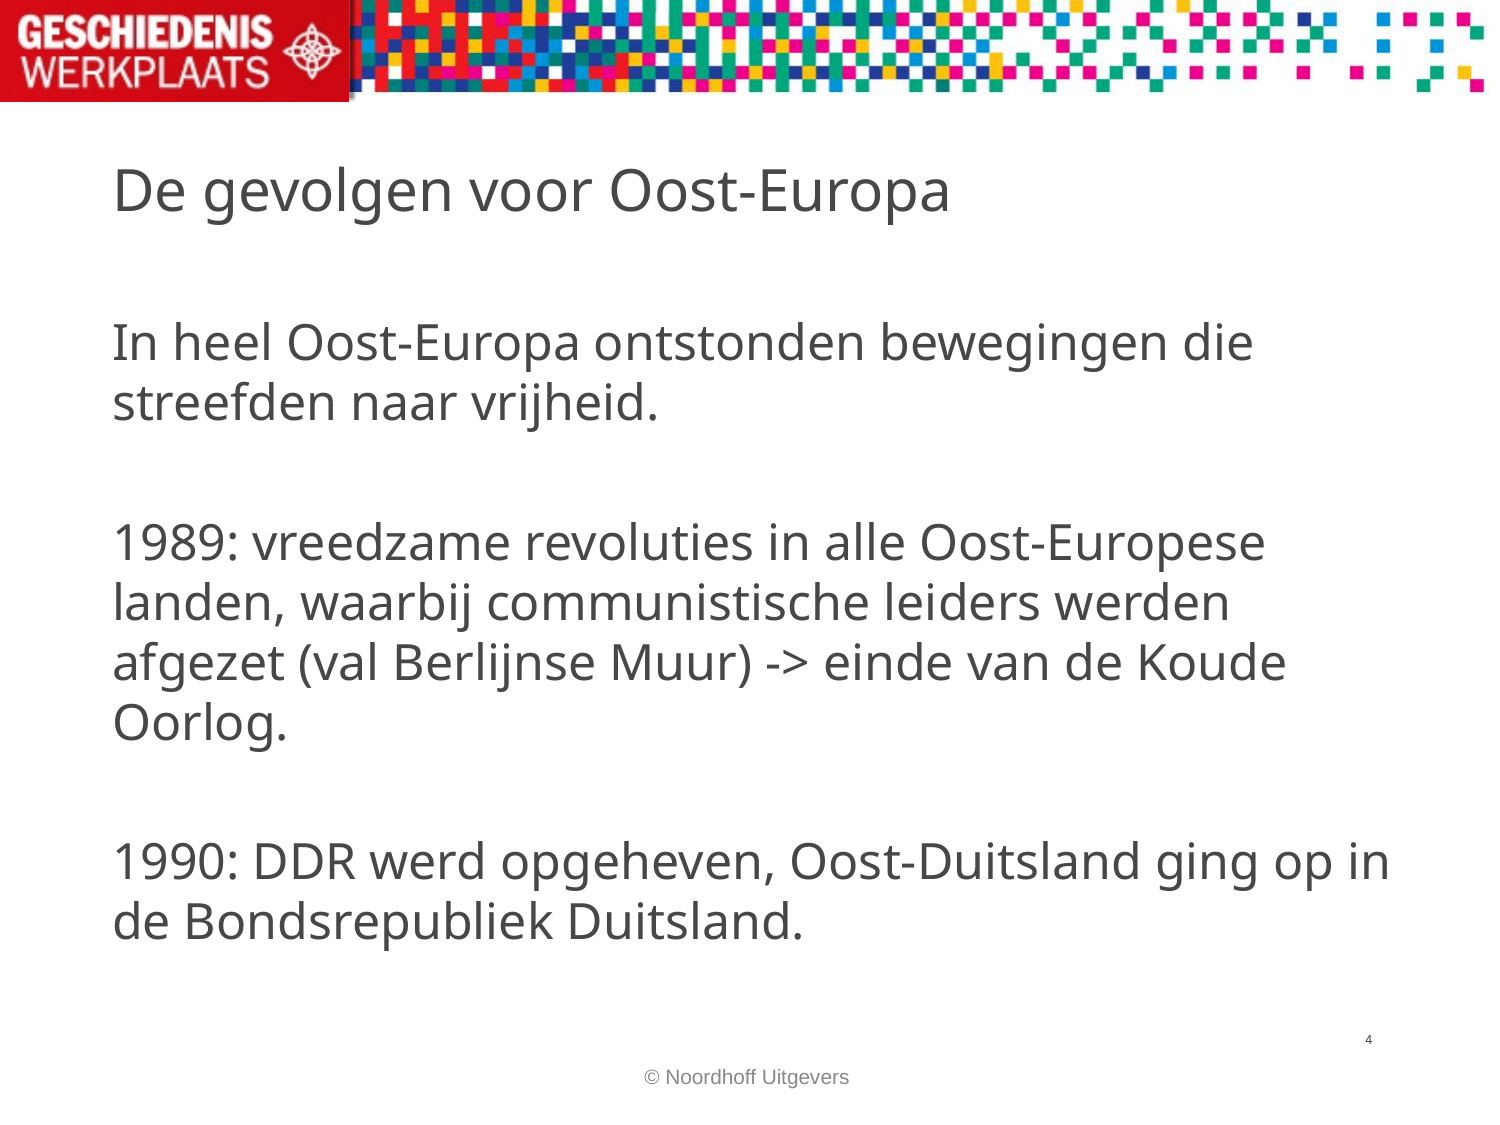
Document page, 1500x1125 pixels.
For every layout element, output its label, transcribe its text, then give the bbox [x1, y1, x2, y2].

title De gevolgen voor Oost-Europa [112, 145, 1401, 256]
picture [0, 0, 1500, 1125]
text_box © Noordhoff Uitgevers [512, 1045, 988, 1106]
slide_number 4 [1325, 1025, 1388, 1063]
list In heel Oost-Europa ontstonden bewegingen die streefden naar vrijheid. 1989: vreedzame revoluties in alle Oost-Europese landen, waarbij communistische leiders werden afgezet (val Berlijnse Muur) -> einde van de Koude Oorlog. 1990: DDR werd opgeheven, Oost-Duitsland ging op in de Bondsrepubliek Duitsland. [112, 302, 1409, 1024]
